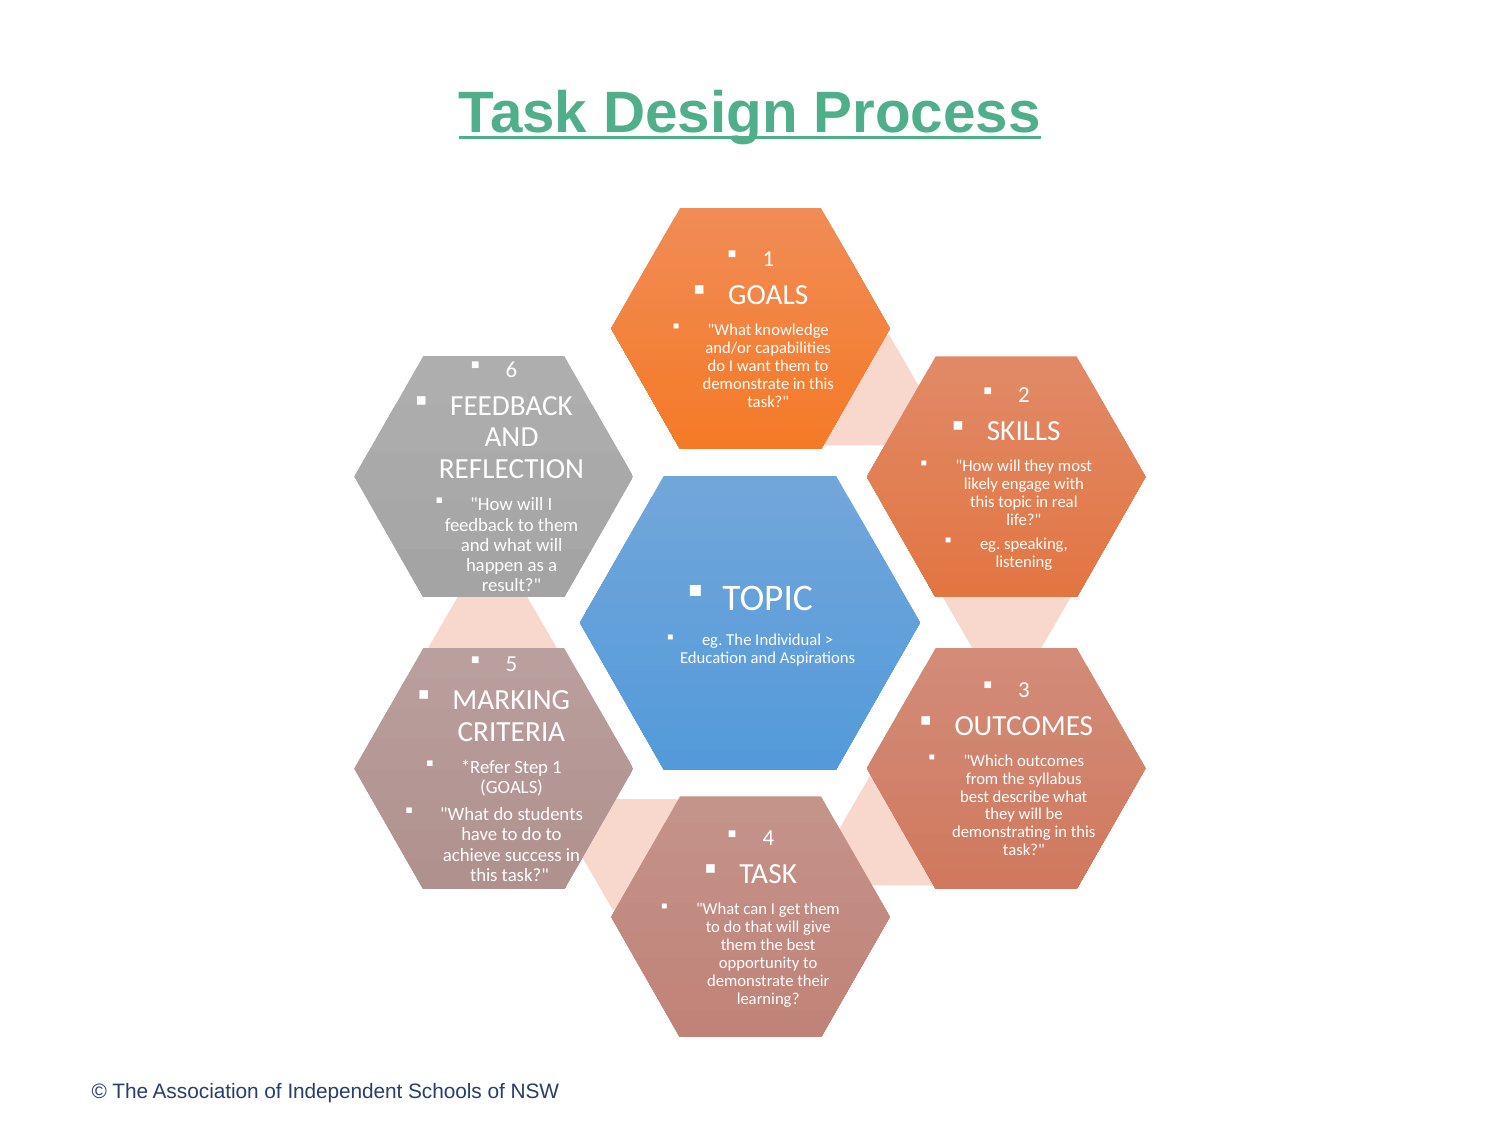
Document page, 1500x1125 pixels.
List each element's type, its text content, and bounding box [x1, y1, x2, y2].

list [87, 208, 1413, 1038]
title Task Design Process [87, 66, 1413, 149]
